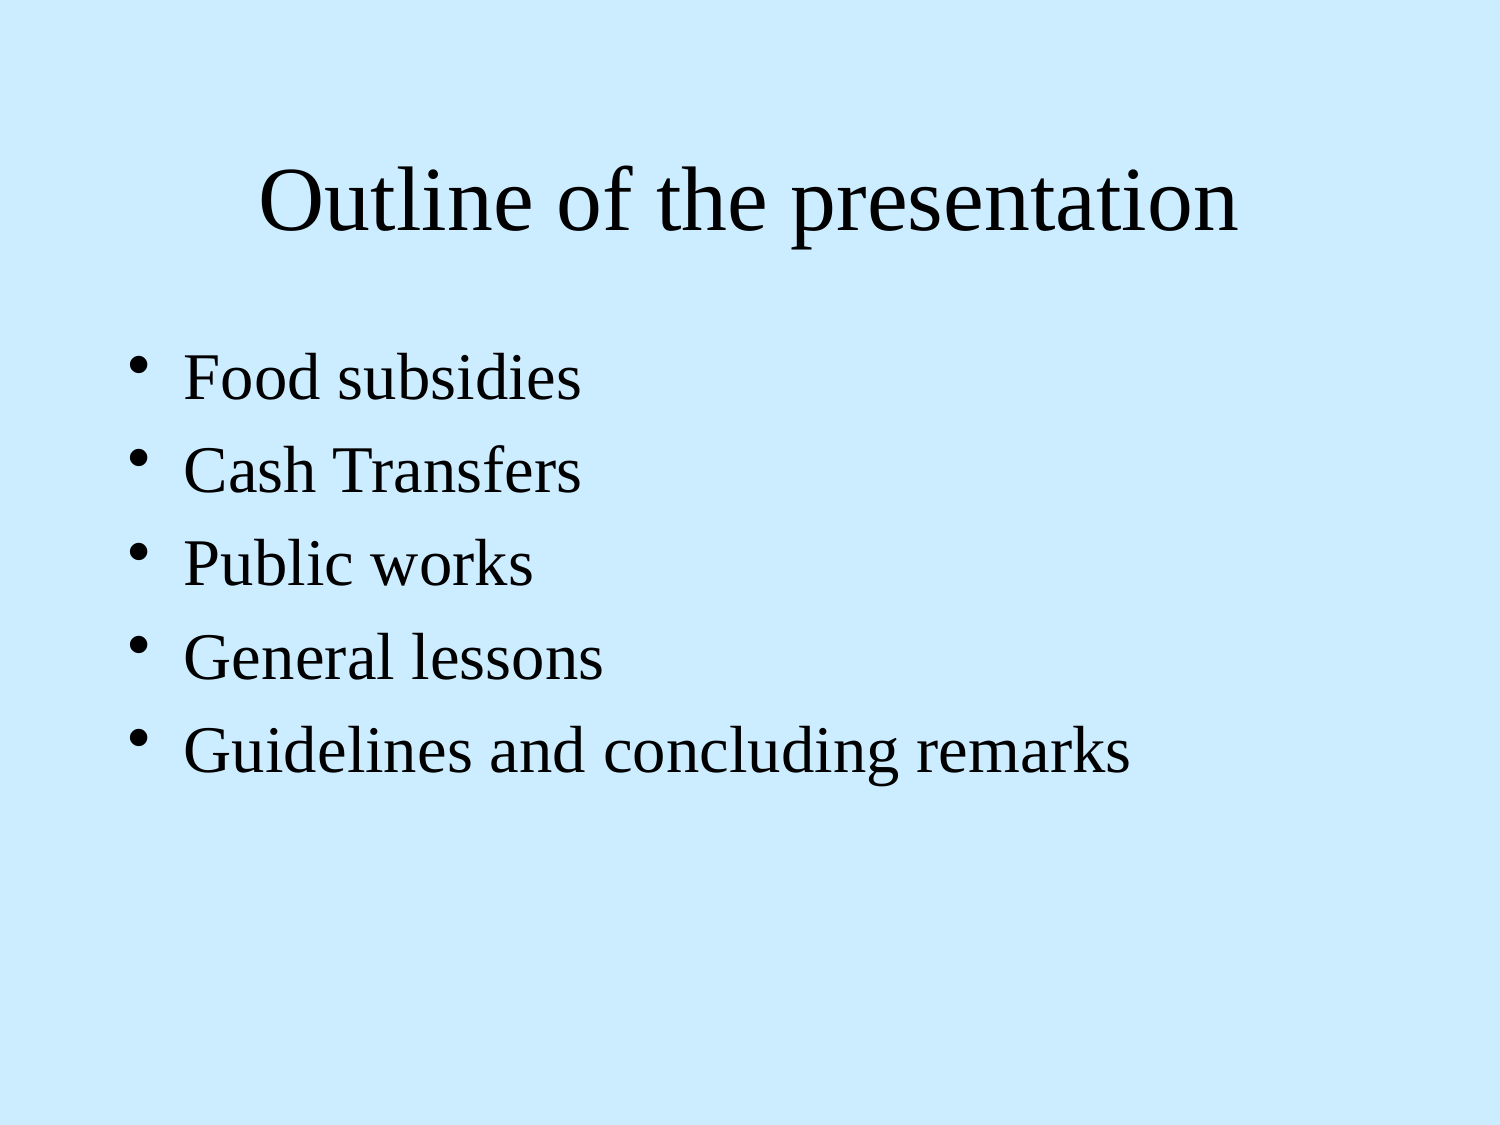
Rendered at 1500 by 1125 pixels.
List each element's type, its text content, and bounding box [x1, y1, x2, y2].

list Food subsidies Cash Transfers Public works General lessons Guidelines and concluding remarks [112, 324, 1388, 1001]
title Outline of the presentation [112, 99, 1388, 288]
